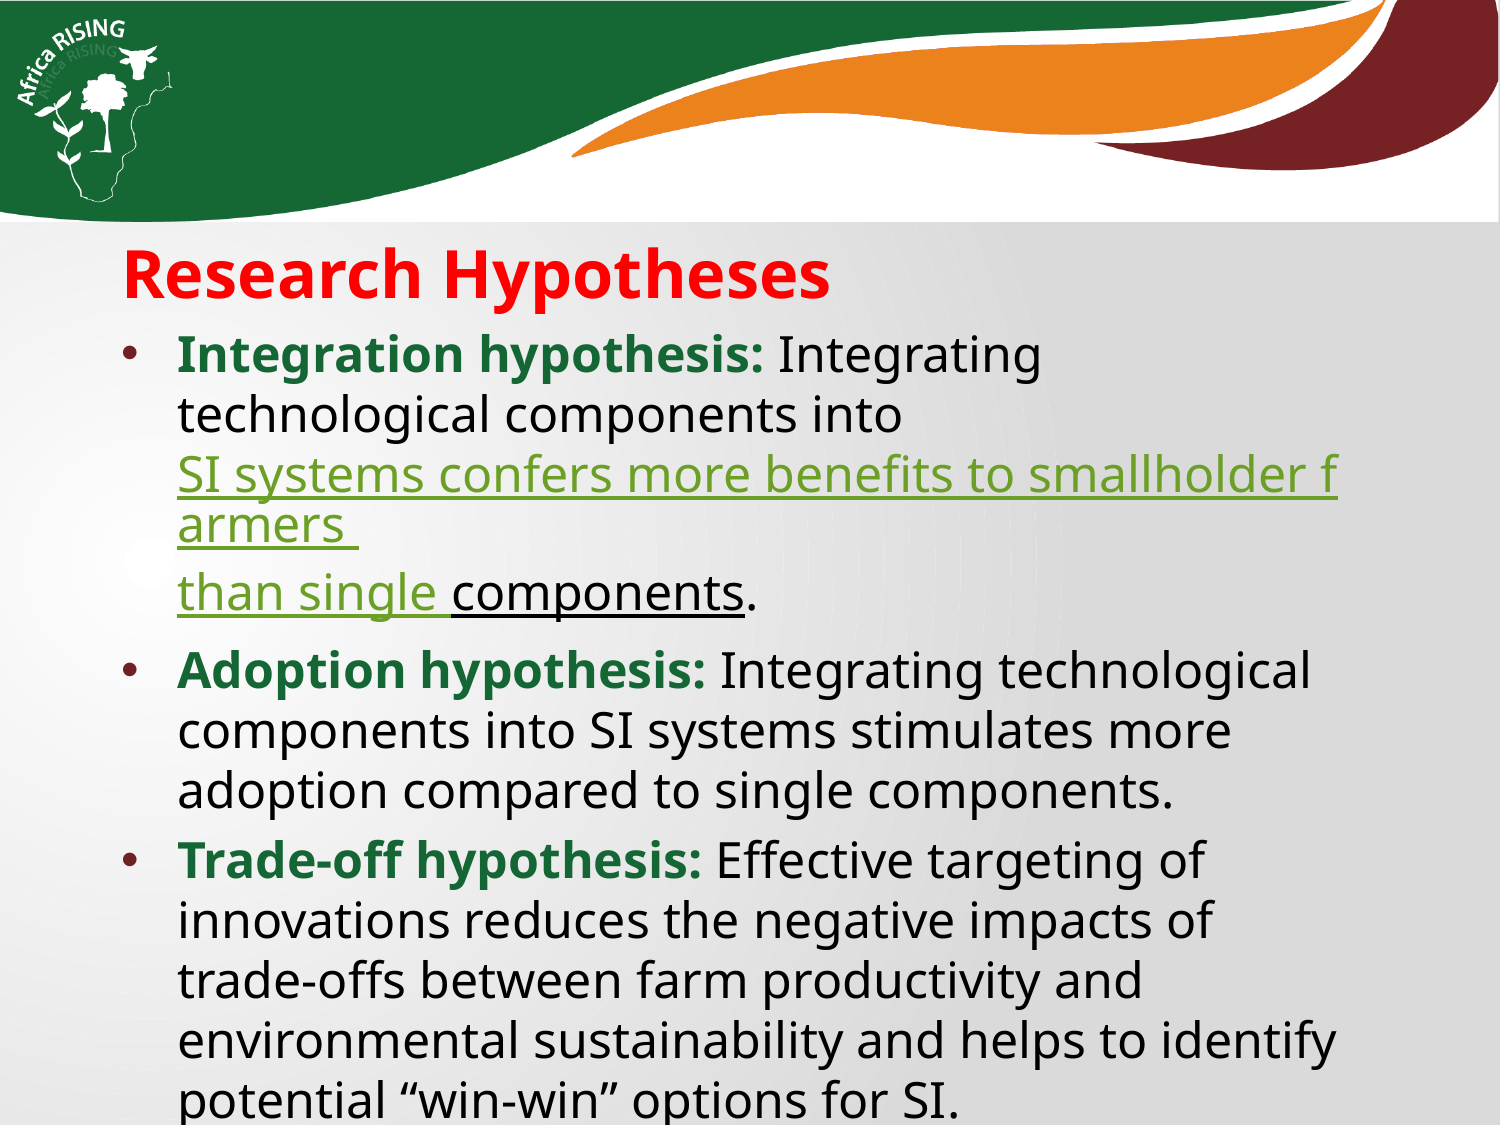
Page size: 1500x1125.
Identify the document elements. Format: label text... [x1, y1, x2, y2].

list Research Hypotheses Integration hypothesis: Integrating technological components into SI systems confers more benefits to smallholder farmers than single components. Adoption hypothesis: Integrating technological components into SI systems stimulates more adoption compared to single components. Trade-off hypothesis: Effective targeting of innovations reduces the negative impacts of trade-offs between farm productivity and environmental sustainability and helps to identify potential “win-win” options for SI. [87, 224, 1363, 1075]
picture [0, 0, 1499, 222]
